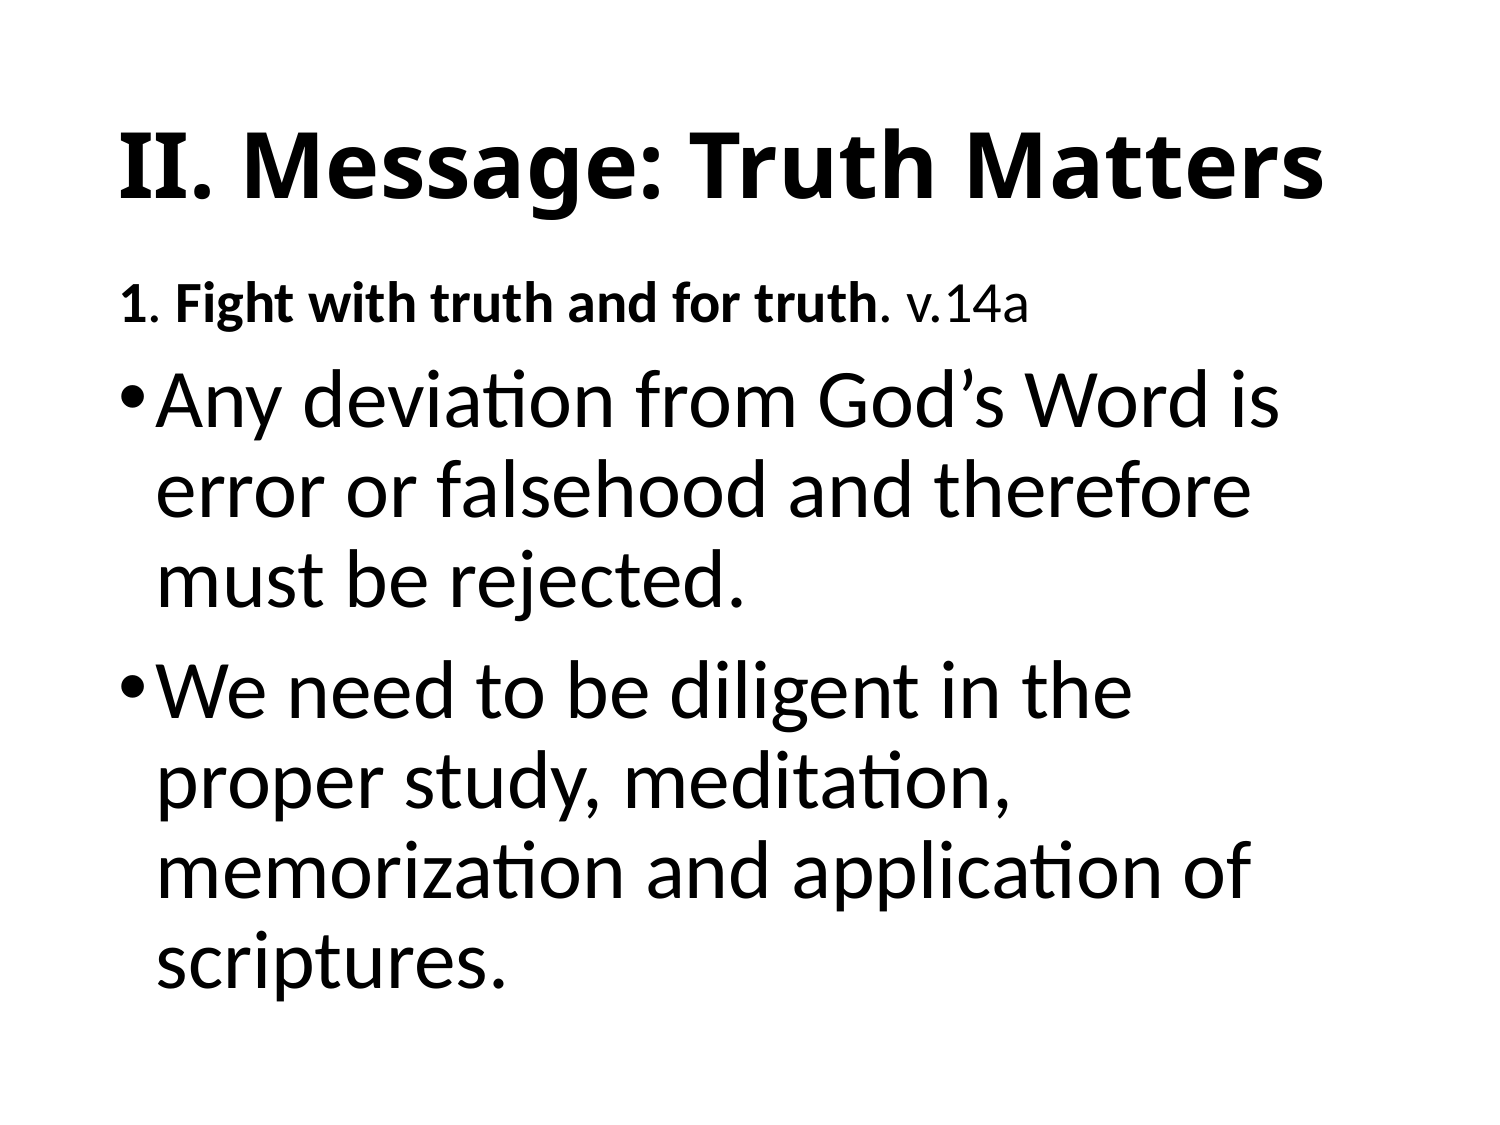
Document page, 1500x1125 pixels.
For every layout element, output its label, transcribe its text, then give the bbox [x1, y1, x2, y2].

list 1. Fight with truth and for truth. v.14a Any deviation from God’s Word is error or falsehood and therefore must be rejected. We need to be diligent in the proper study, meditation, memorization and application of scriptures. [103, 264, 1397, 979]
title II. Message: Truth Matters [103, 59, 1397, 264]
